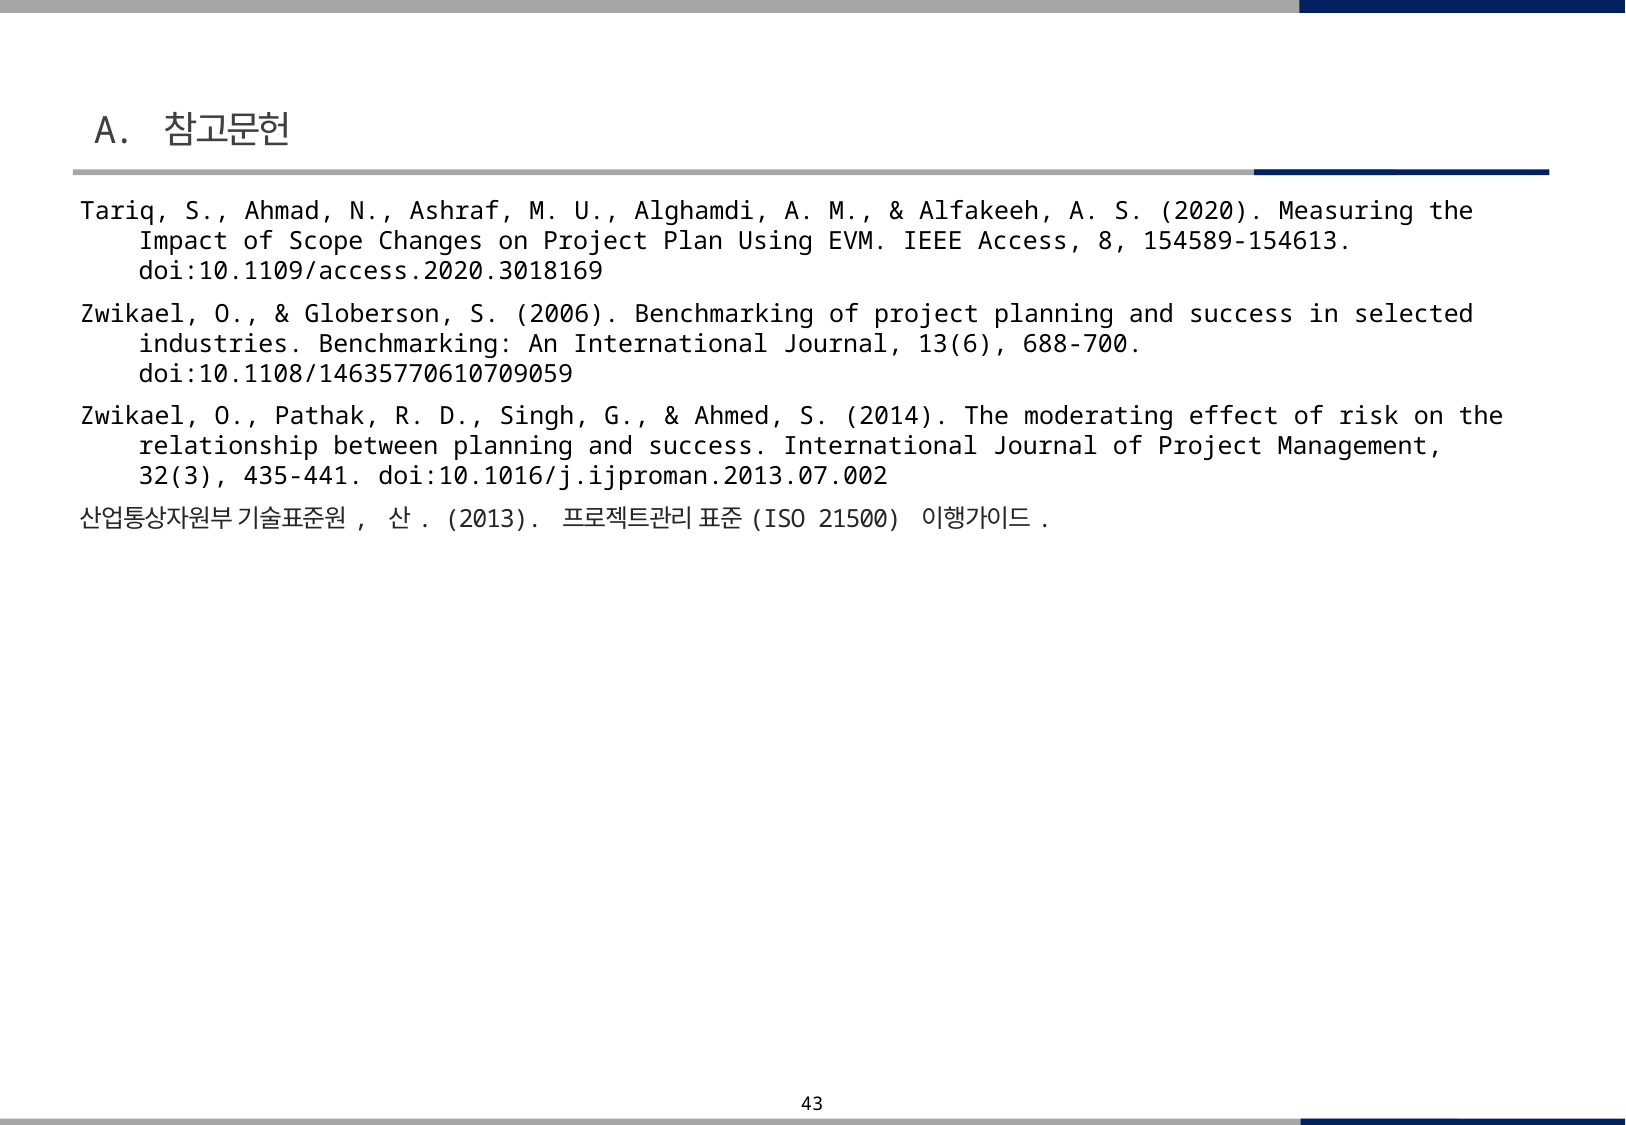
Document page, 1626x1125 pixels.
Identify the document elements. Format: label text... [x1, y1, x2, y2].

text_box A. 참고문헌 [78, 98, 1544, 159]
text_box Tariq, S., Ahmad, N., Ashraf, M. U., Alghamdi, A. M., & Alfakeeh, A. S. (2020). Measuring the Impact of Scope Changes on Project Plan Using EVM. IEEE Access, 8, 154589-154613. doi:10.1109/access.2020.3018169 Zwikael, O., & Globerson, S. (2006). Benchmarking of project planning and success in selected industries. Benchmarking: An International Journal, 13(6), 688-700. doi:10.1108/14635770610709059 Zwikael, O., Pathak, R. D., Singh, G., & Ahmed, S. (2014). The moderating effect of risk on the relationship between planning and success. International Journal of Project Management, 32(3), 435-441. doi:10.1016/j.ijproman.2013.07.002 산업통상자원부 기술표준원, 산. (2013). 프로젝트관리 표준(ISO 21500) 이행가이드. [0, 187, 1534, 675]
